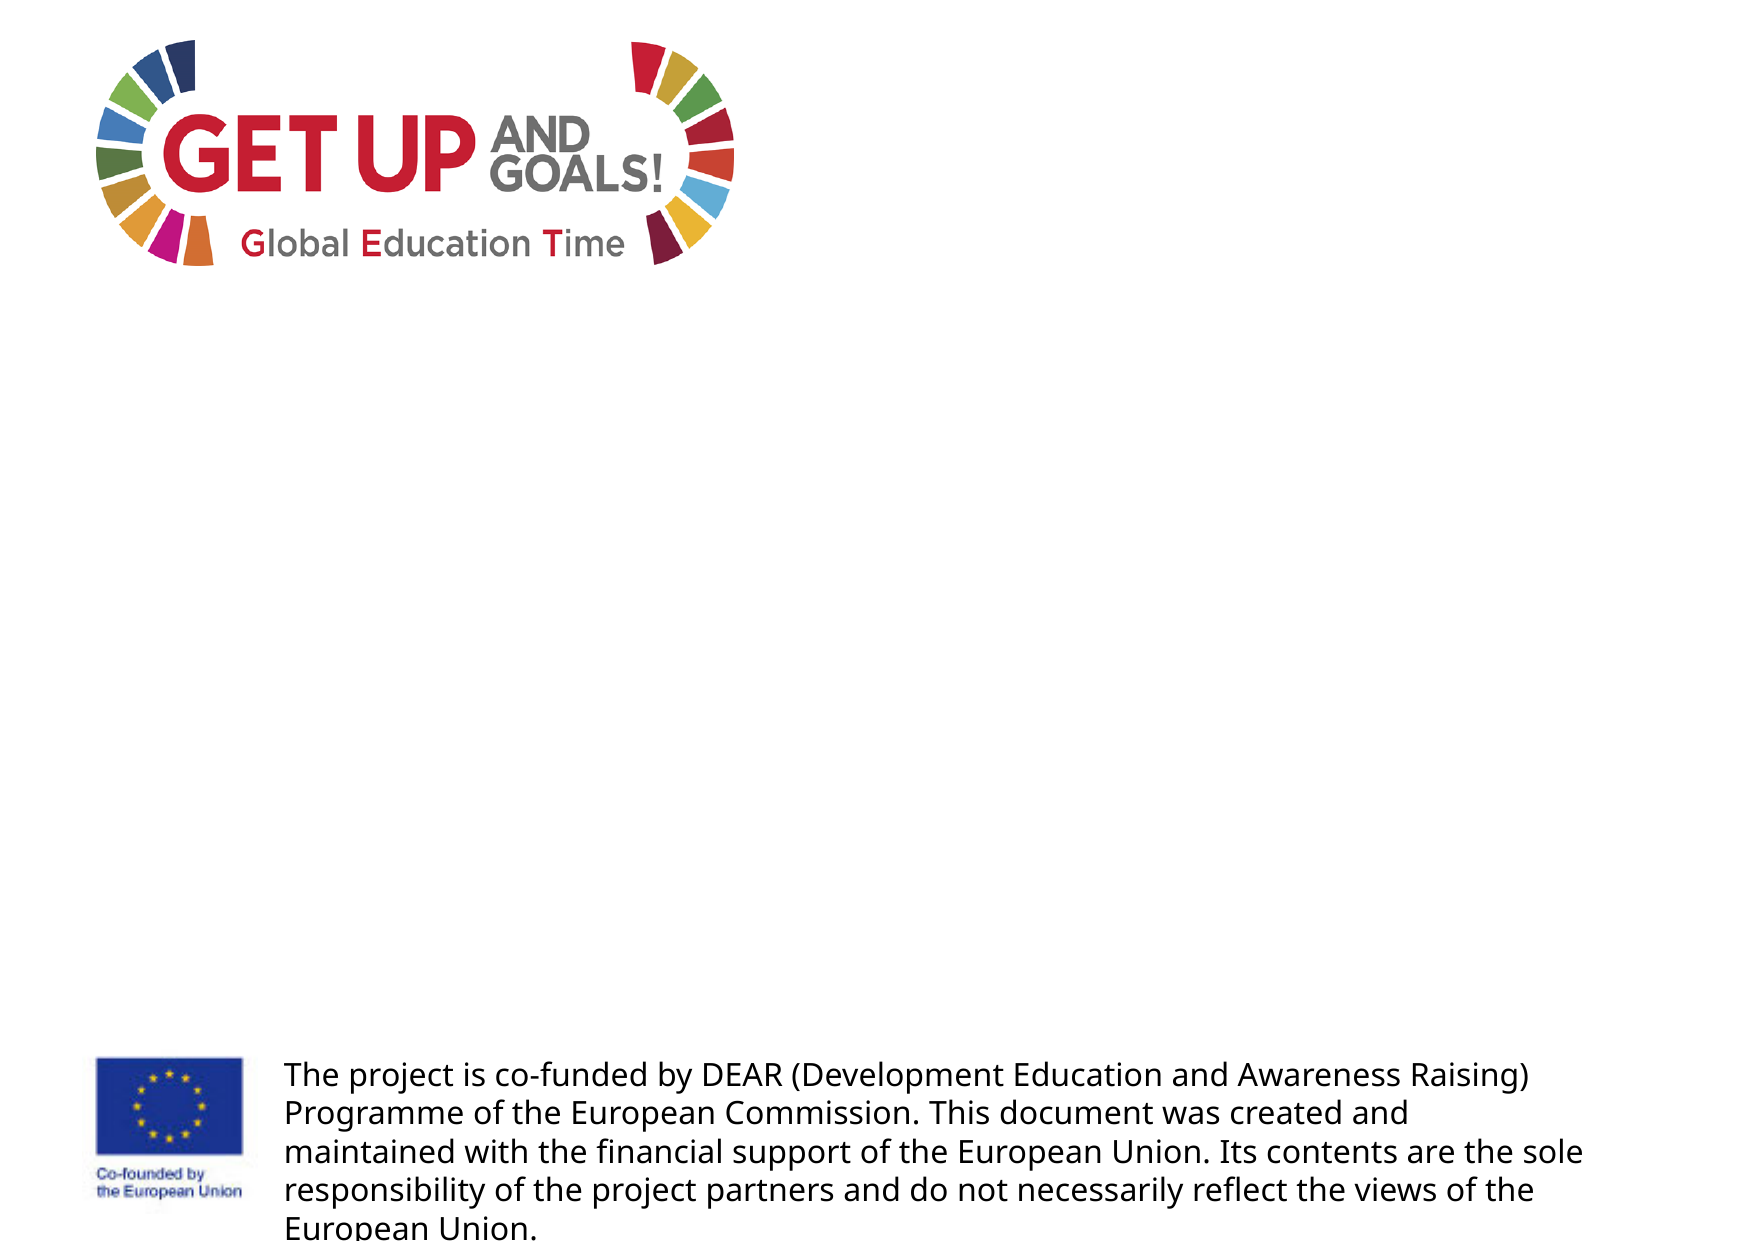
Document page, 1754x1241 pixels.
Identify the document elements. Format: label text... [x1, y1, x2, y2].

picture [82, 1040, 258, 1214]
picture [96, 40, 734, 266]
text_box The project is co-funded by DEAR (Development Education and Awareness Raising) Programme of the European Commission. This document was created and maintained with the financial support of the European Union. Its contents are the sole responsibility of the project partners and do not necessarily reflect the views of the European Union. [269, 1046, 1607, 1241]
